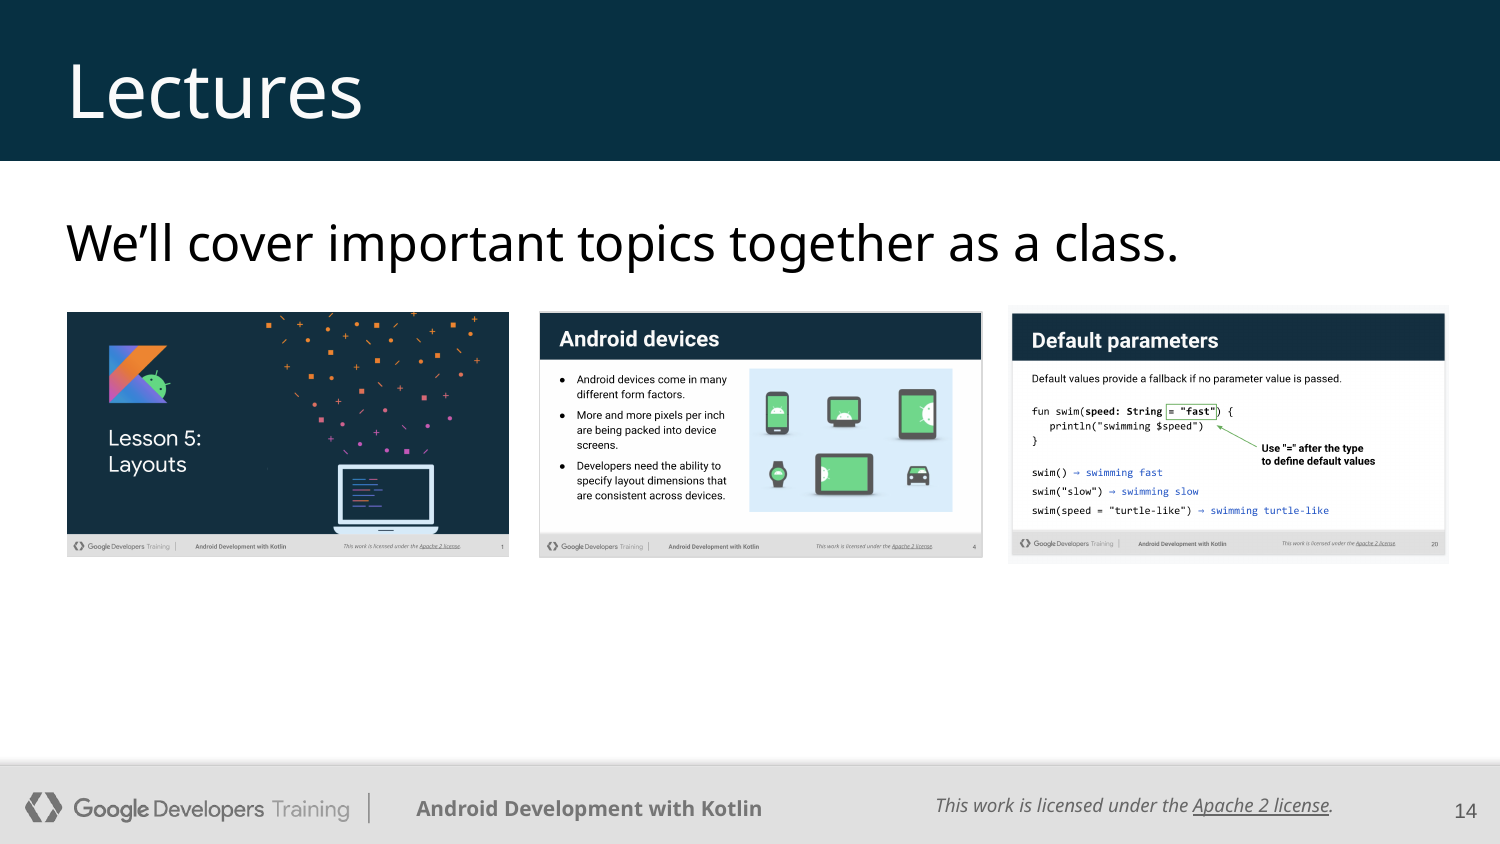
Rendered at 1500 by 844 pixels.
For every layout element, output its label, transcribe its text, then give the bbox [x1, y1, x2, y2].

list We’ll cover important topics together as a class. [51, 187, 1449, 292]
title Lectures [51, 28, 1449, 122]
picture [0, 161, 1500, 844]
slide_number ‹#› [1402, 777, 1493, 842]
